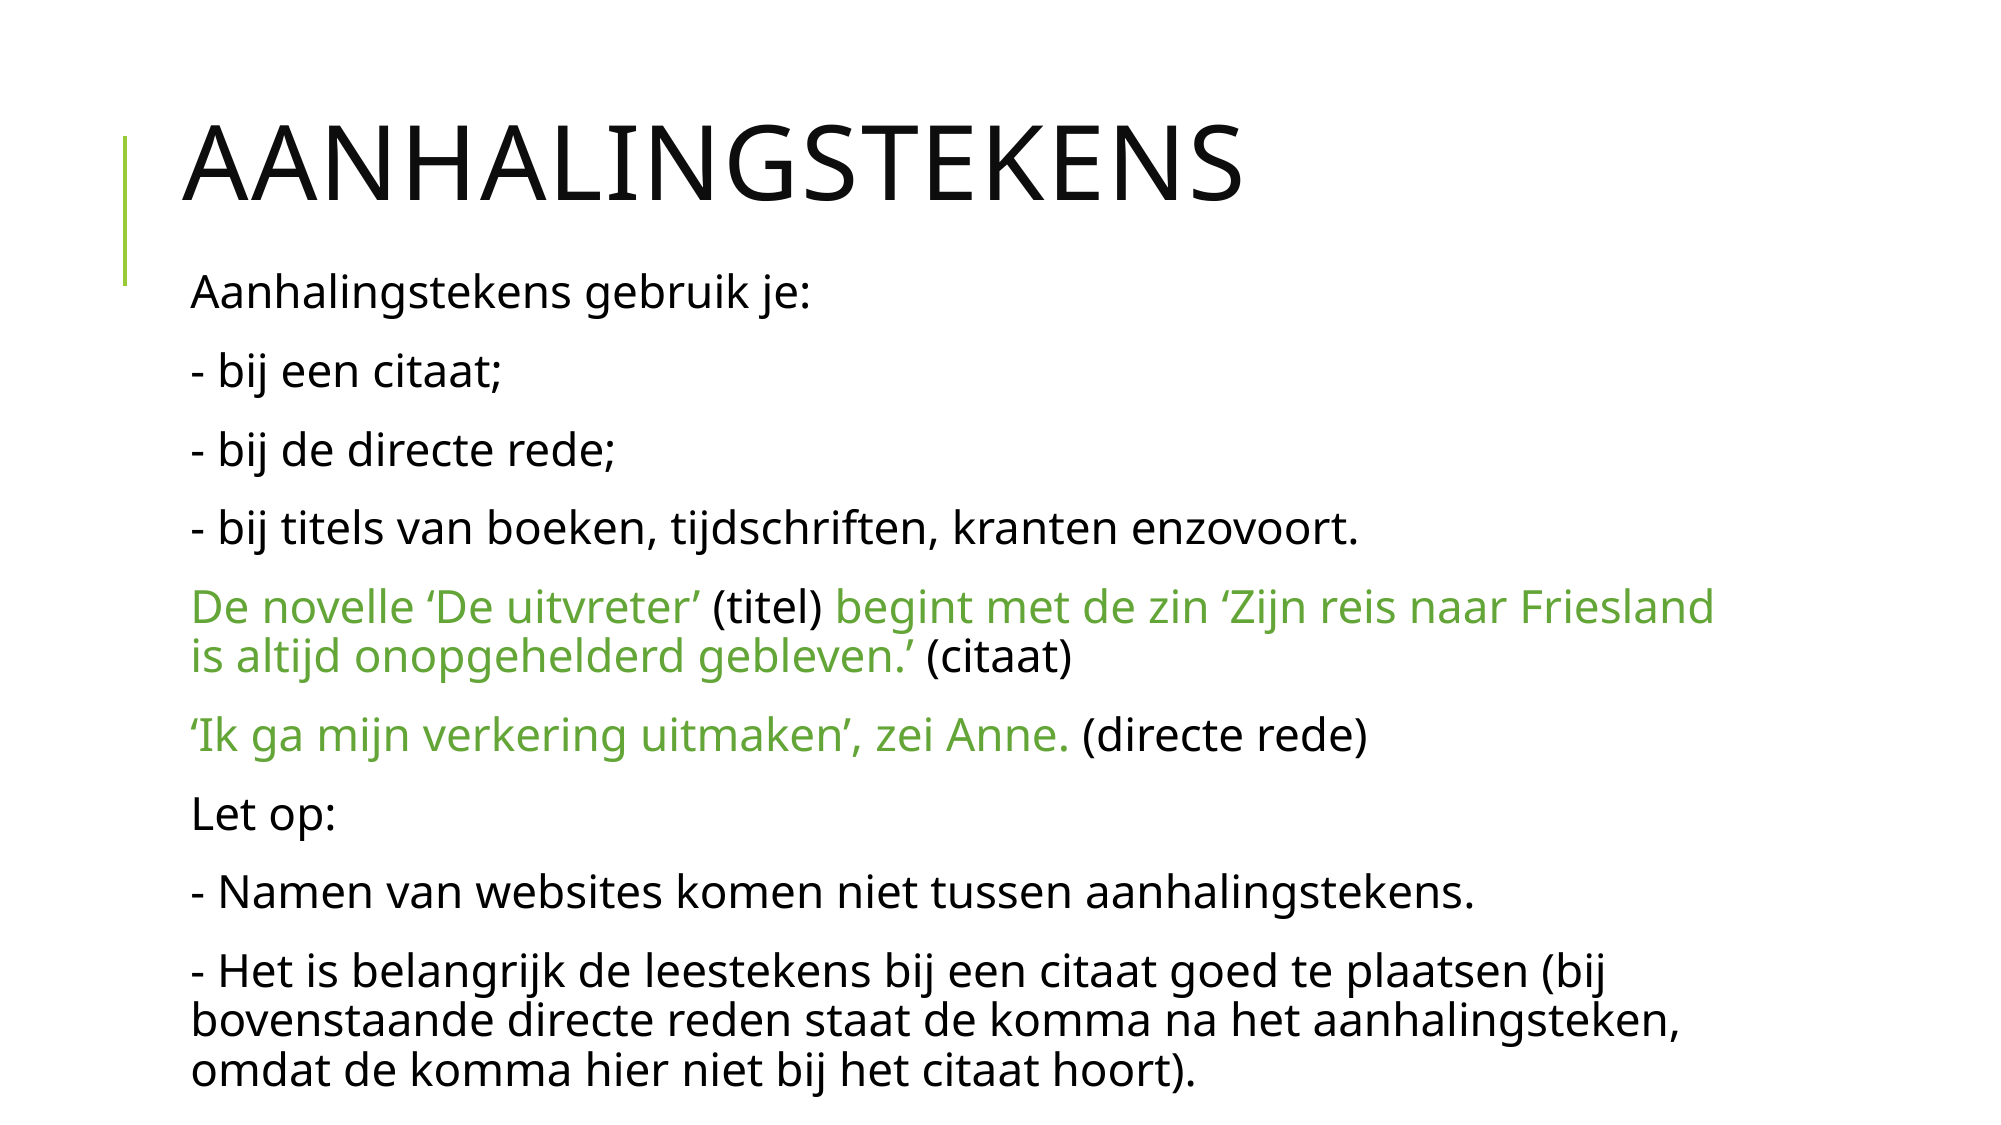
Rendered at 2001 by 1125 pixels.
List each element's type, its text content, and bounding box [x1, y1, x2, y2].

list Aanhalingstekens gebruik je: - bij een citaat; - bij de directe rede; - bij titels van boeken, tijdschriften, kranten enzovoort. De novelle ‘De uitvreter’ (titel) begint met de zin ‘Zijn reis naar Friesland is altijd onopgehelderd gebleven.’ (citaat) ‘Ik ga mijn verkering uitmaken’, zei Anne. (directe rede) Let op: - Namen van websites komen niet tussen aanhalingstekens. - Het is belangrijk de leestekens bij een citaat goed te plaatsen (bij bovenstaande directe reden staat de komma na het aanhalingsteken, omdat de komma hier niet bij het citaat hoort). [168, 261, 1763, 1110]
title aanhalingstekens [168, 47, 1763, 261]
